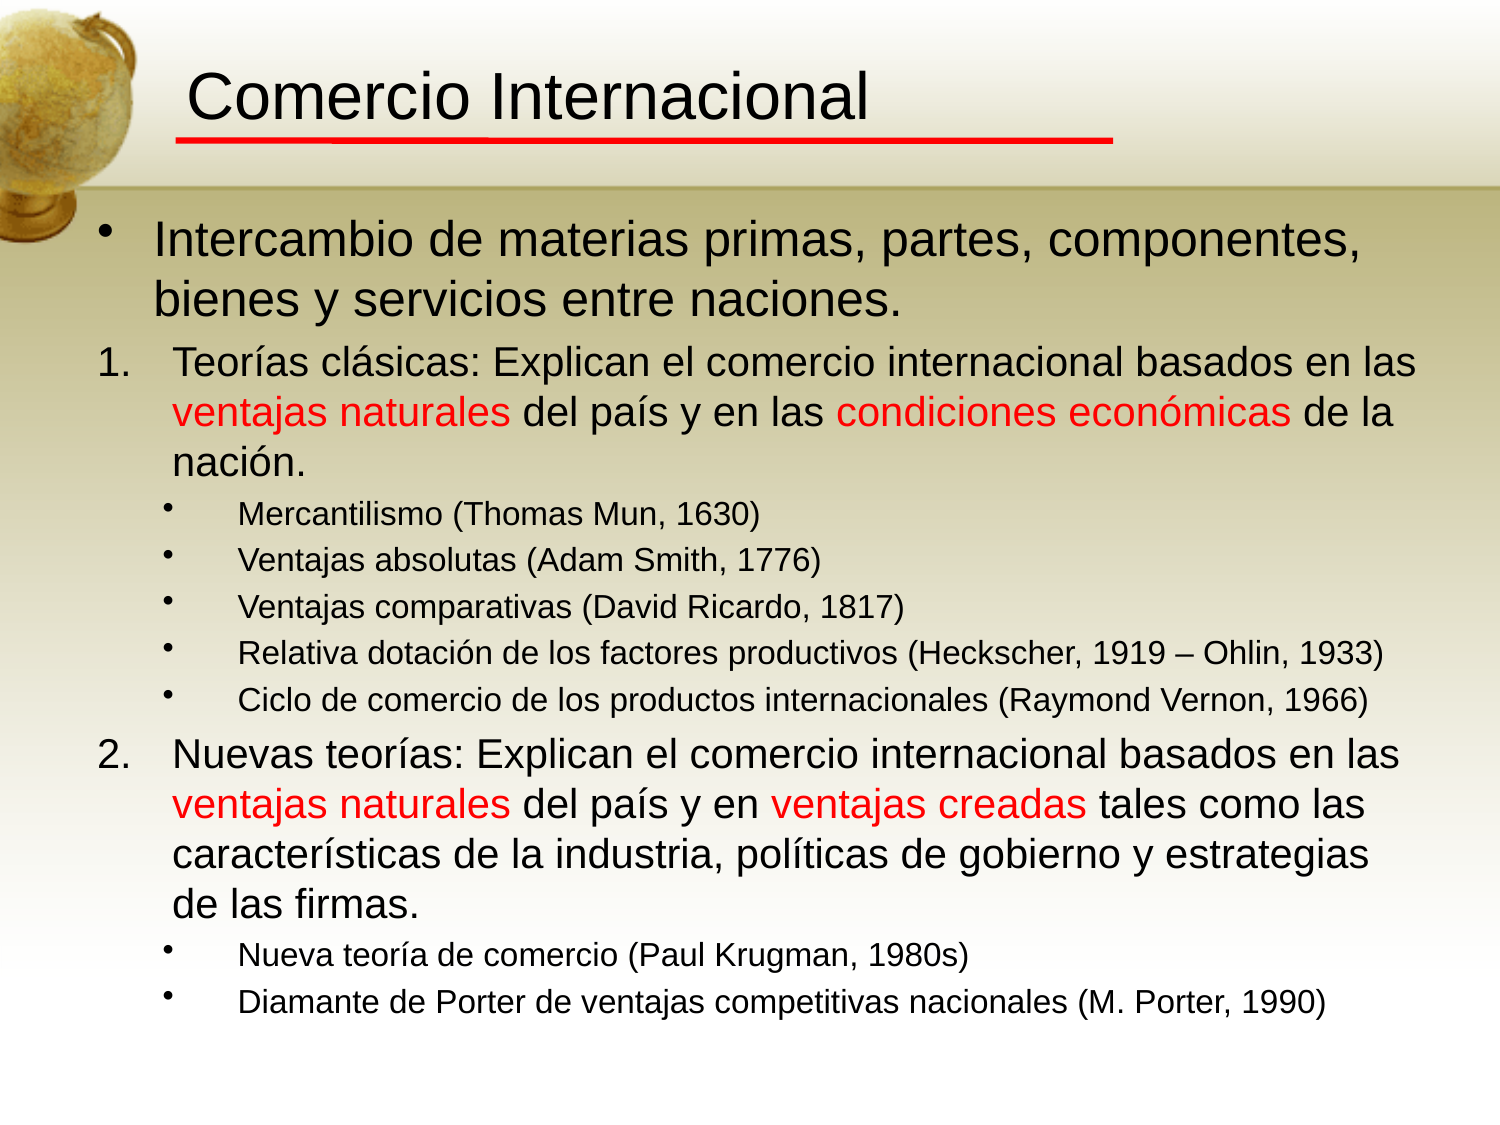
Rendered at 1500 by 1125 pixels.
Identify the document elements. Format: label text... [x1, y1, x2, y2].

title Comercio Internacional [170, 36, 1436, 141]
list Intercambio de materias primas, partes, componentes, bienes y servicios entre naciones. Teorías clásicas: Explican el comercio internacional basados en las ventajas naturales del país y en las condiciones económicas de la nación. Mercantilismo (Thomas Mun, 1630) Ventajas absolutas (Adam Smith, 1776) Ventajas comparativas (David Ricardo, 1817) Relativa dotación de los factores productivos (Heckscher, 1919 – Ohlin, 1933) Ciclo de comercio de los productos internacionales (Raymond Vernon, 1966) Nuevas teorías: Explican el comercio internacional basados en las ventajas naturales del país y en ventajas creadas tales como las características de la industria, políticas de gobierno y estrategias de las firmas. Nueva teoría de comercio (Paul Krugman, 1980s) Diamante de Porter de ventajas competitivas nacionales (M. Porter, 1990) [81, 198, 1442, 1055]
picture [0, 0, 1500, 1125]
